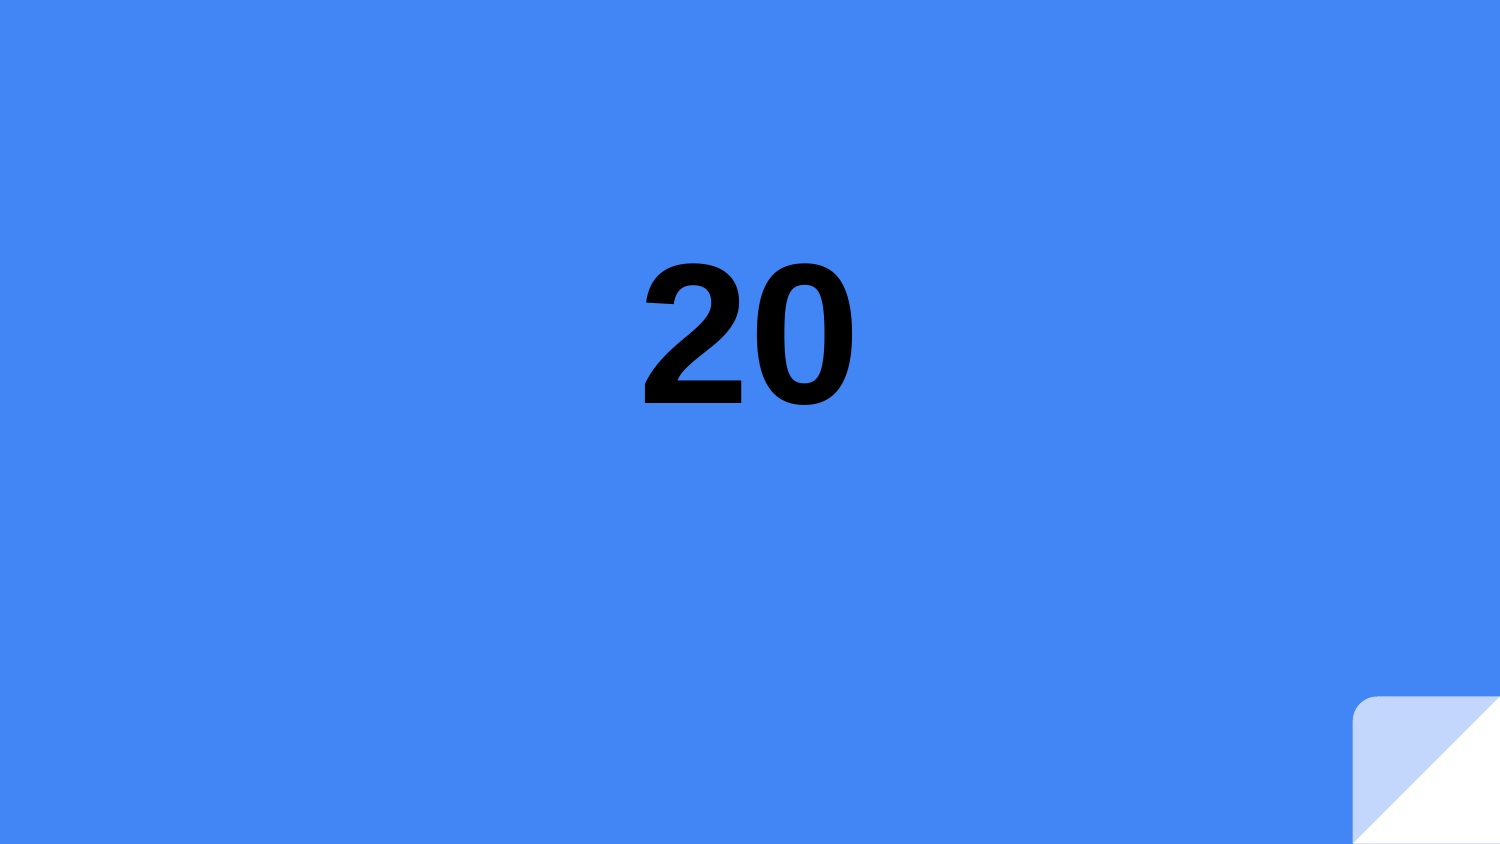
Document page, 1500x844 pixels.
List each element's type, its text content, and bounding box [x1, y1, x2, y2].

title 20 [51, 207, 1449, 459]
